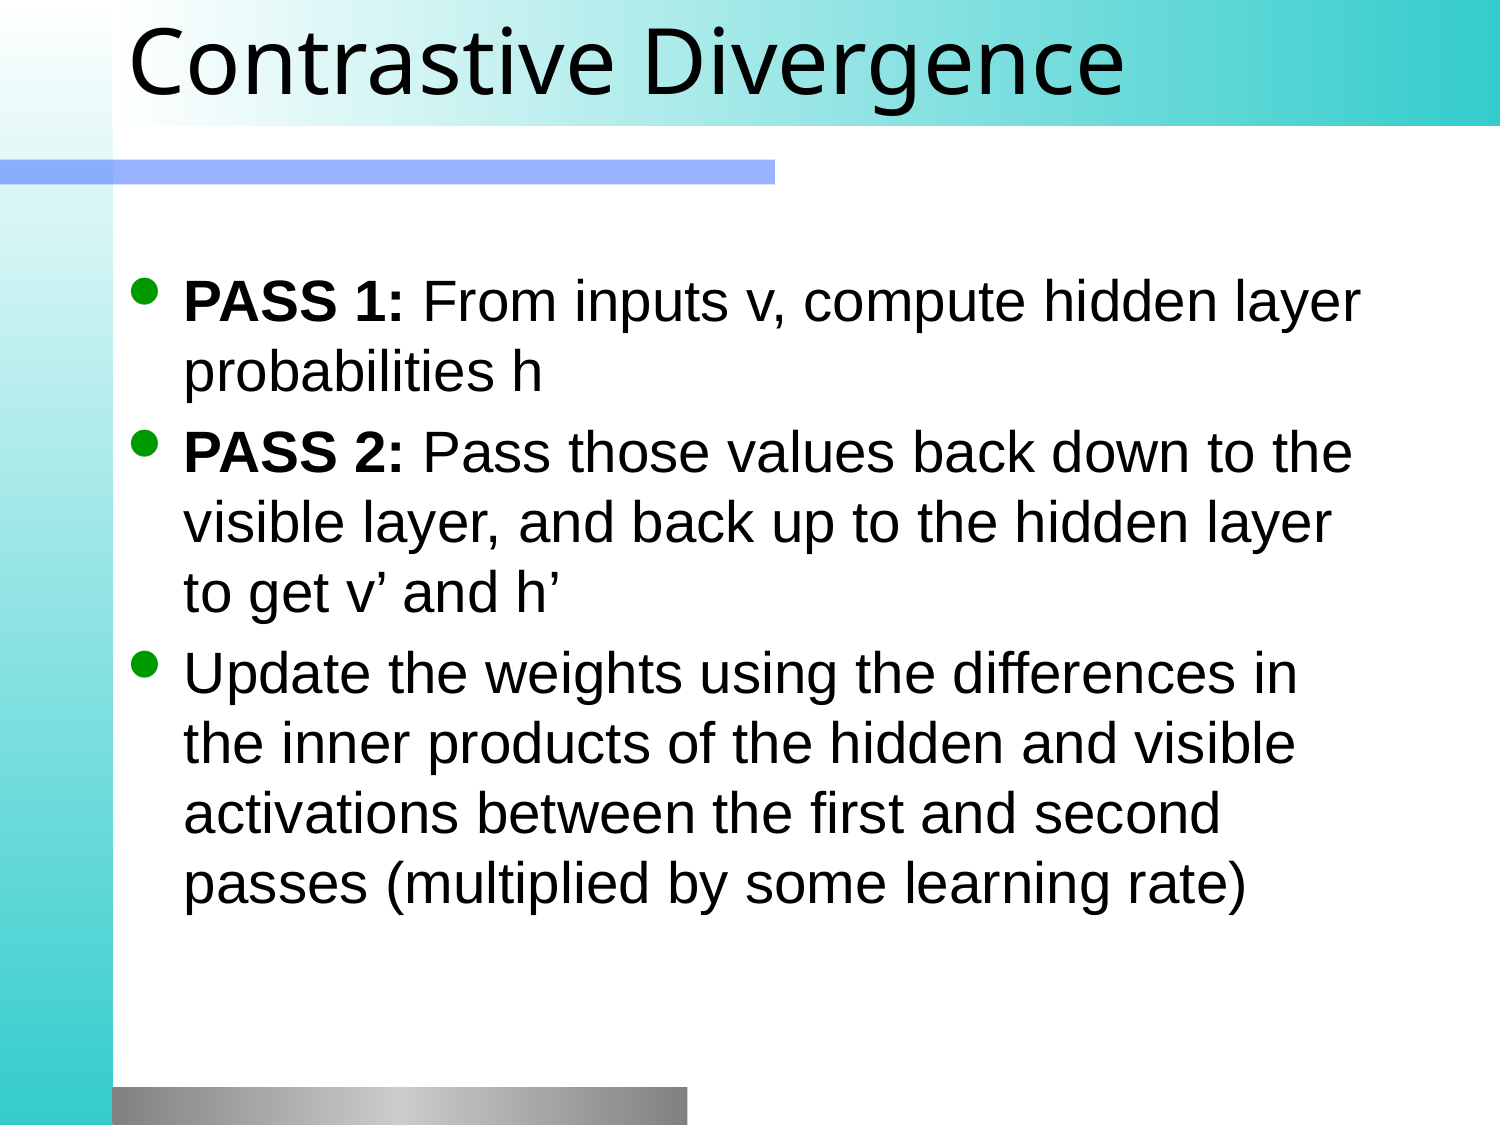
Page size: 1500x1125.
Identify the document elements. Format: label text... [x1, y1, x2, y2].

title Contrastive Divergence [112, 0, 1500, 121]
list PASS 1: From inputs v, compute hidden layer probabilities h PASS 2: Pass those values back down to the visible layer, and back up to the hidden layer to get v’ and h’ Update the weights using the differences in the inner products of the hidden and visible activations between the first and second passes (multiplied by some learning rate) [112, 255, 1388, 1106]
